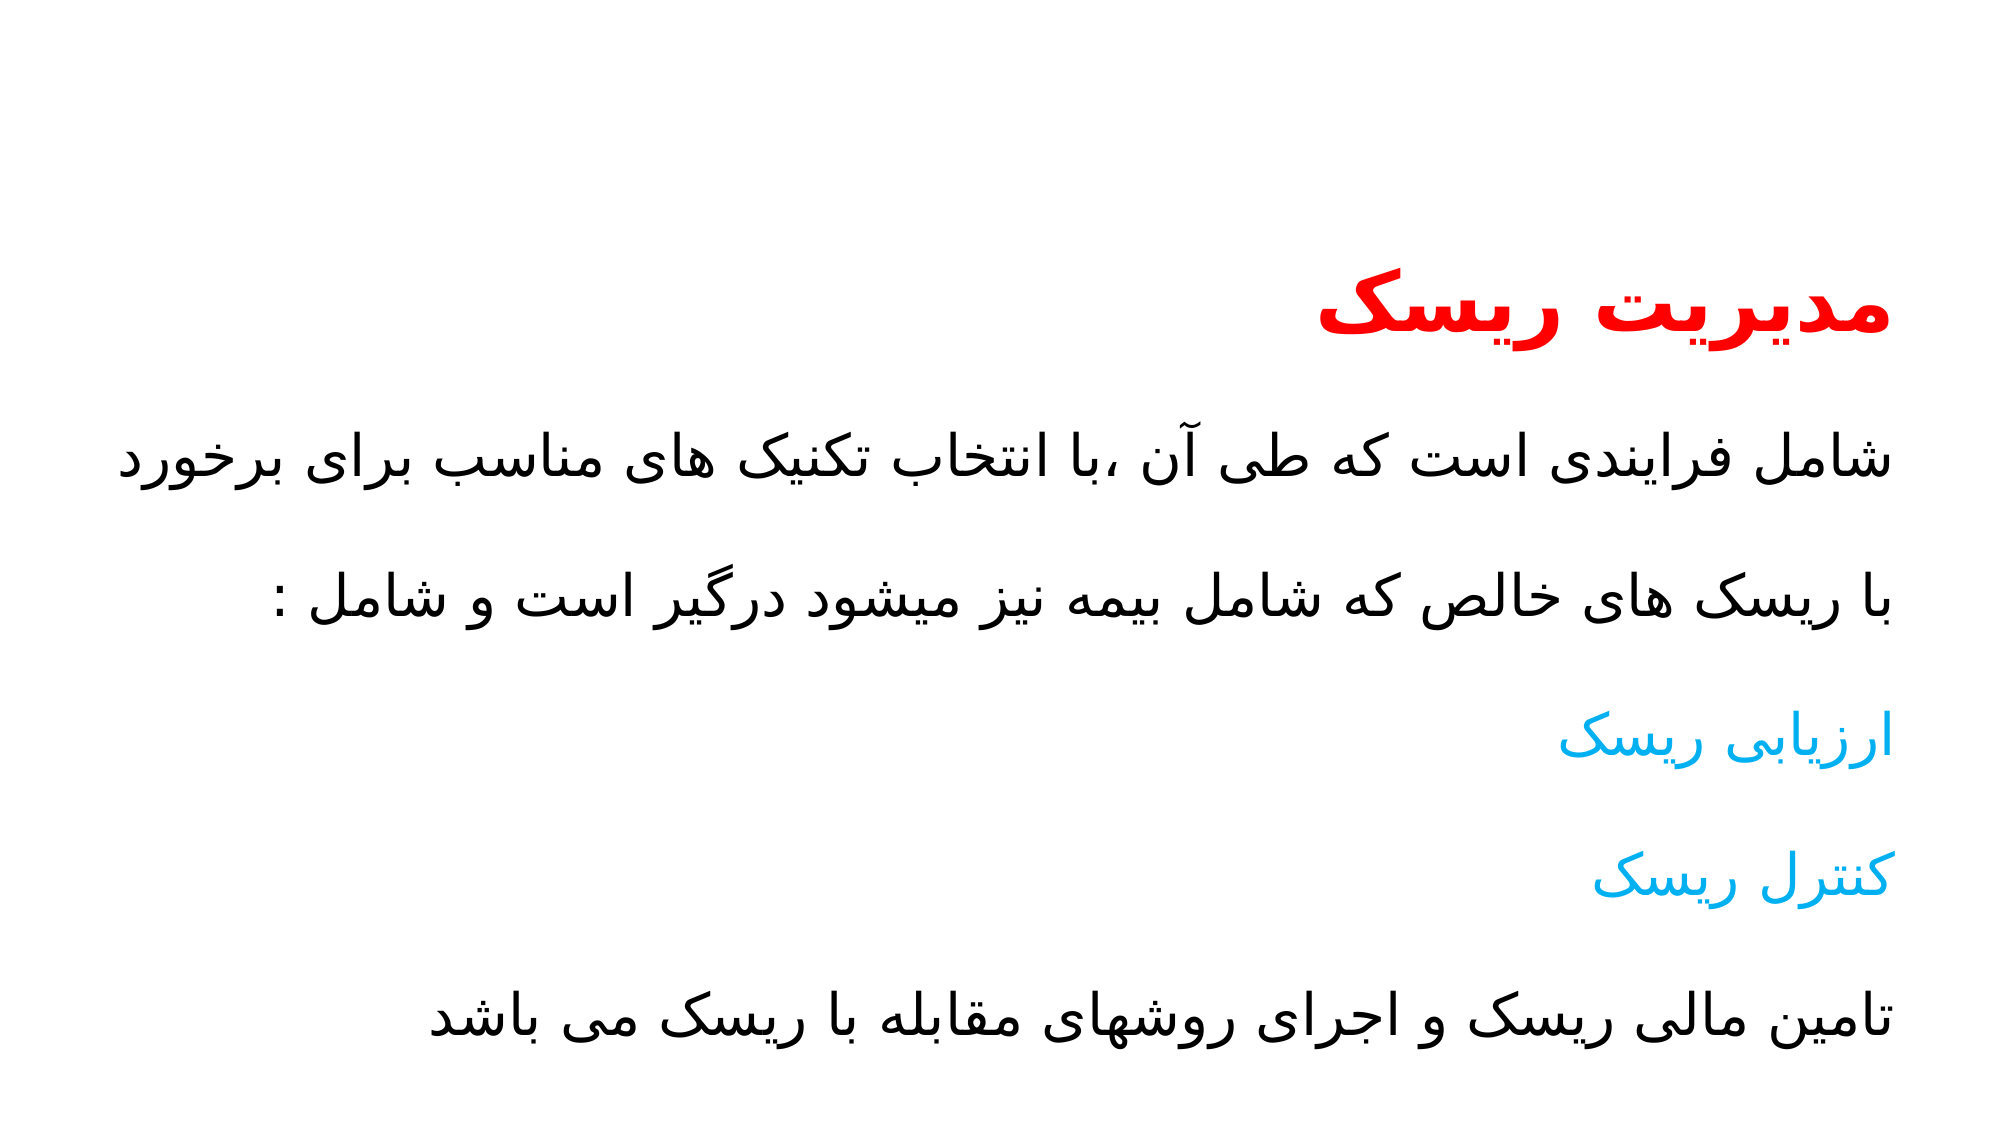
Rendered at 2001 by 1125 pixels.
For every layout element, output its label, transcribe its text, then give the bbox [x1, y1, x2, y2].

title مدیریت ریسک شامل فرایندی است که طی آن ،با انتخاب تکنیک های مناسب برای برخورد با ریسک های خالص که شامل بیمه نیز میشود درگیر است و شامل : ارزیابی ریسک کنترل ریسک تامین مالی ریسک و اجرای روشهای مقابله با ریسک می باشد [92, 21, 1911, 1125]
